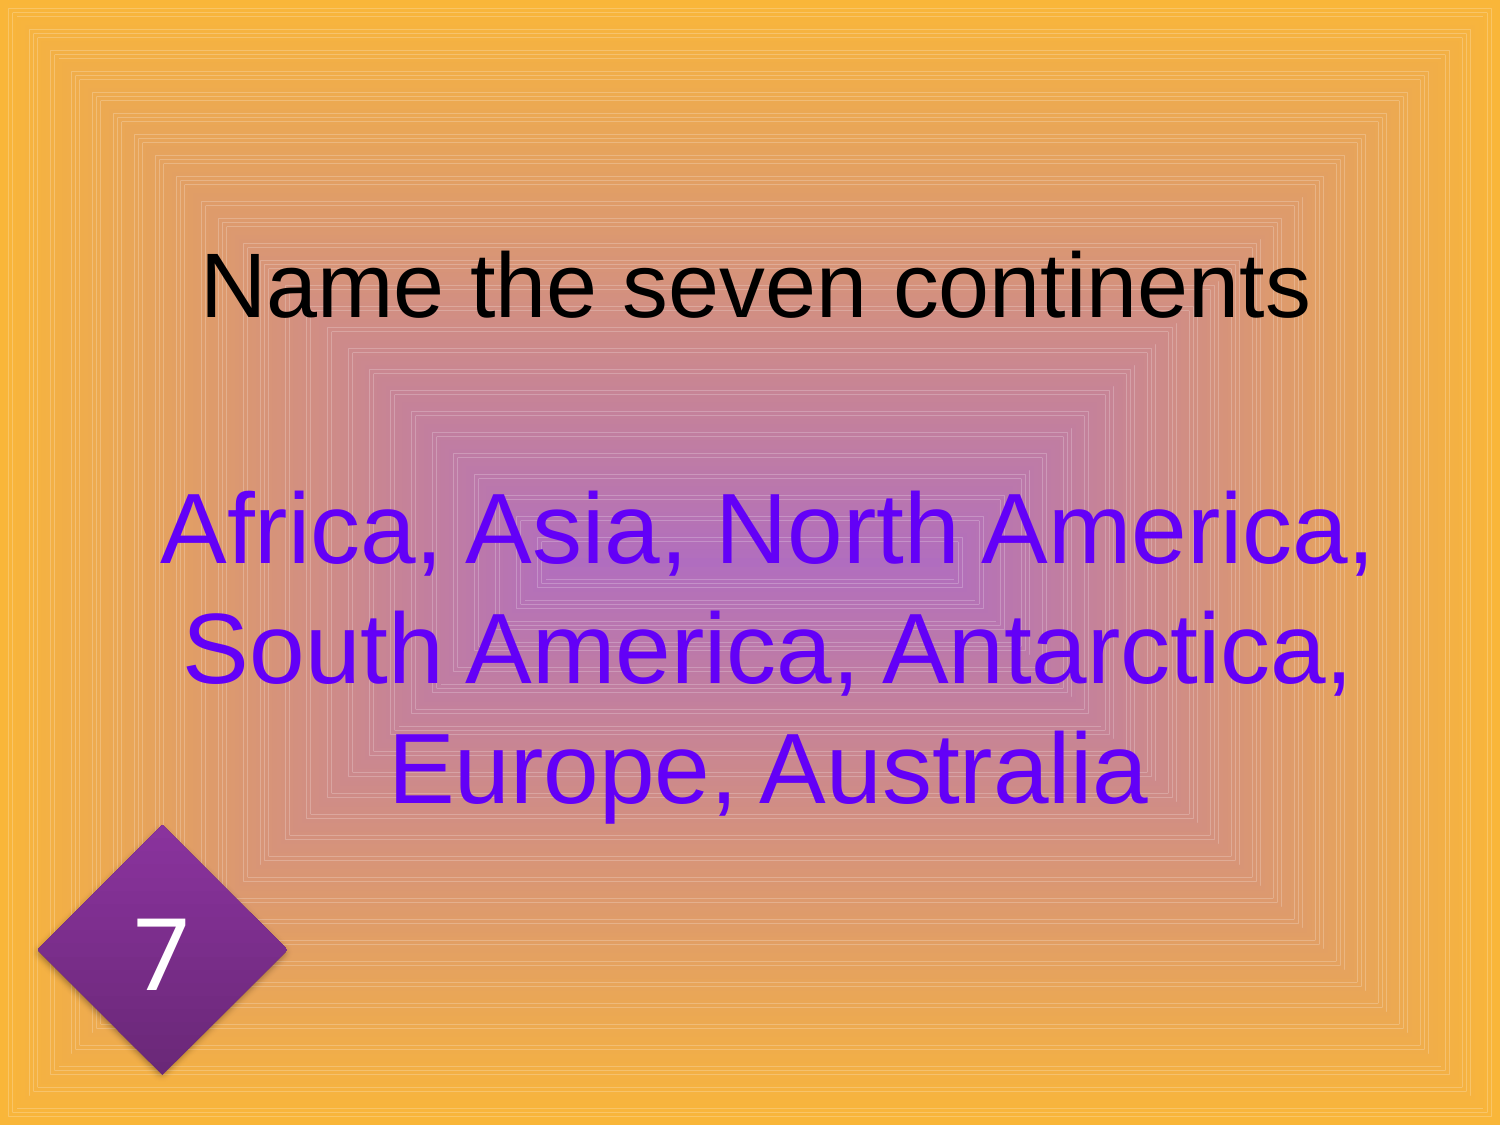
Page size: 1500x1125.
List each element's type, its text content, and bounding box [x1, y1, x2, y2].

title Name the seven continents [112, 112, 1401, 451]
text_box 7 [37, 825, 288, 1075]
text_box Africa, Asia, North America, South America, Antarctica, Europe, Australia [124, 474, 1413, 813]
